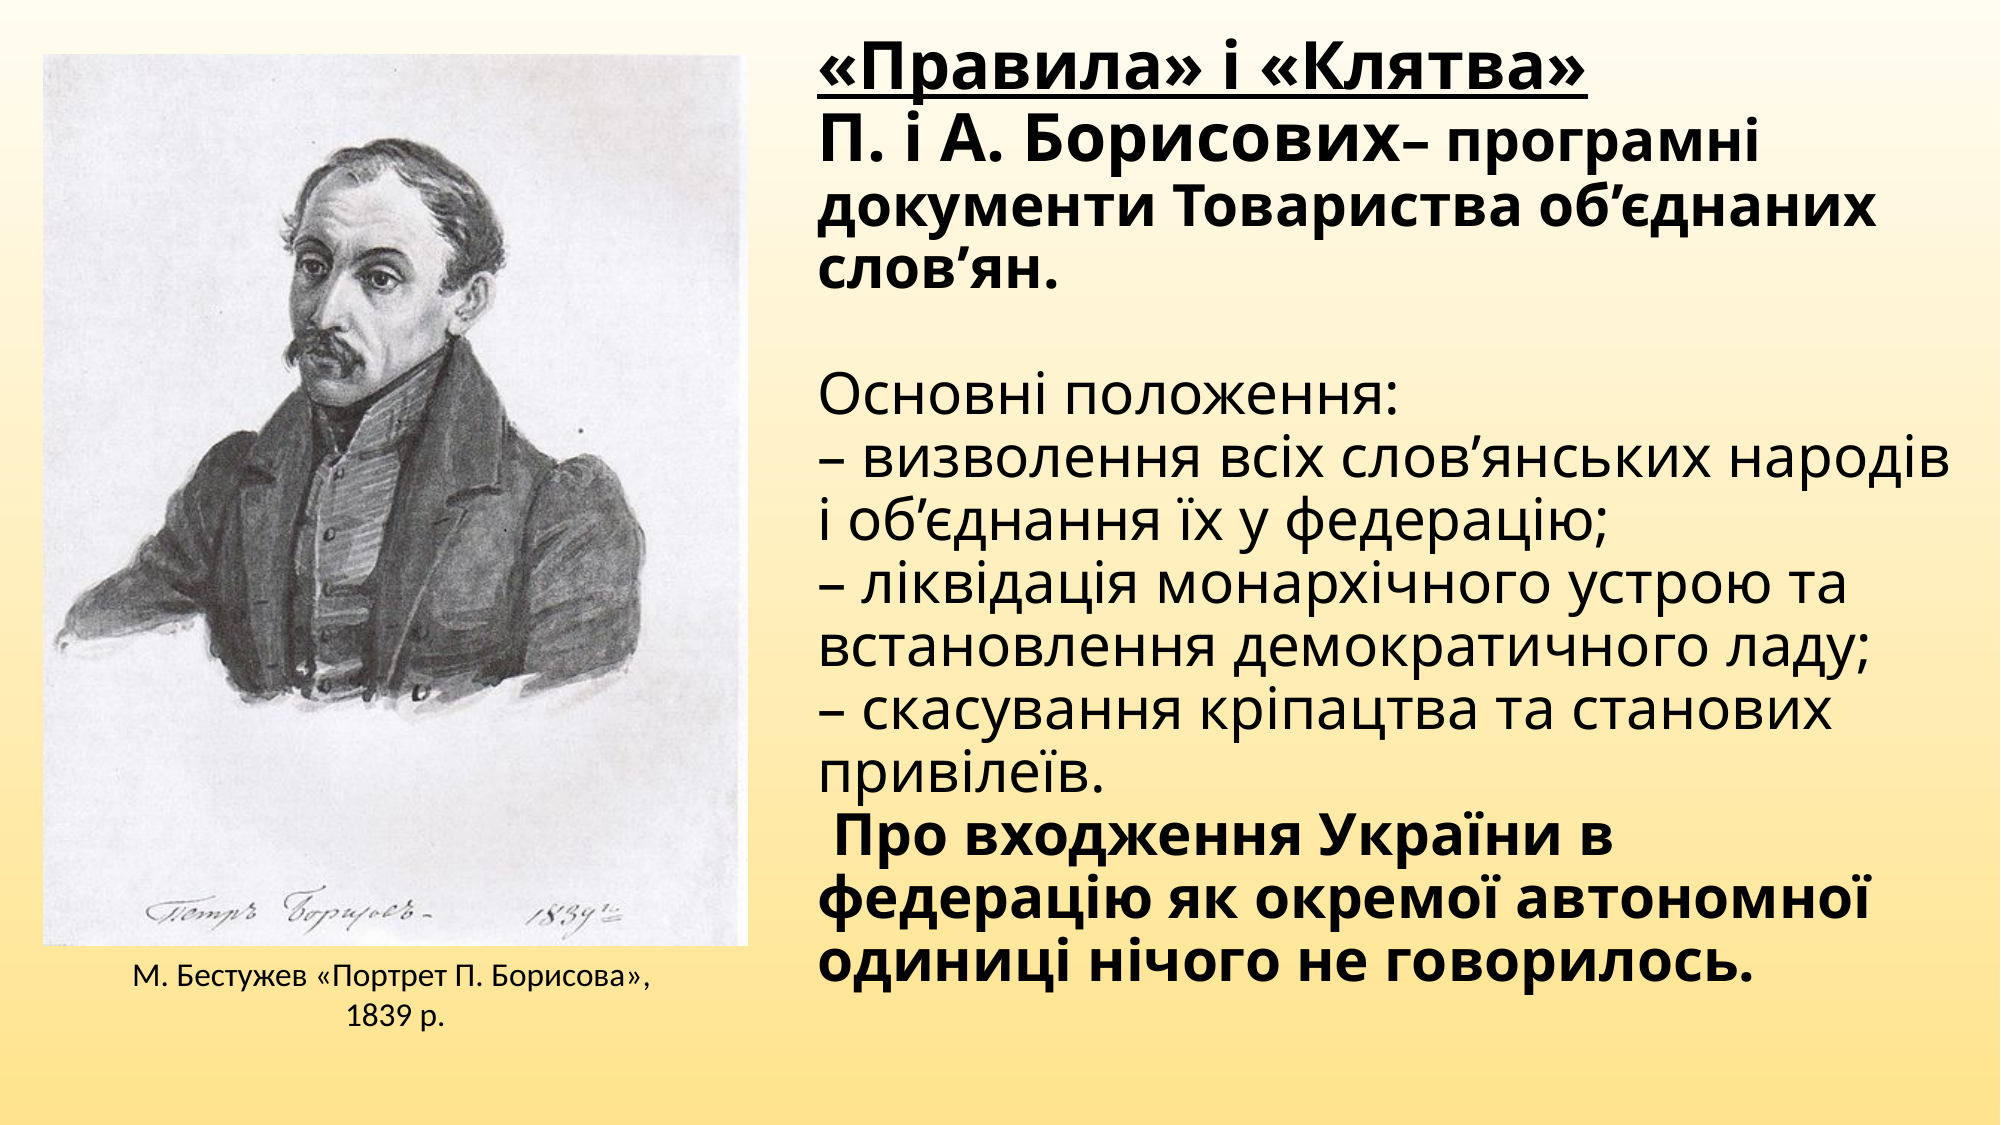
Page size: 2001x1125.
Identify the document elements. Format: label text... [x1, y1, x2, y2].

text_box М. Бестужев «Портрет П. Борисова», 1839 р. [43, 946, 748, 1041]
title «Правила» і «Клятва» П. і А. Борисових– програмні документи Товариства об’єднаних слов’ян. Основні положення: – визволення всіх слов’янських народів і об’єднання їх у федерацію; – ліквідація монархічного устрою та встановлення демократичного ладу; – скасування кріпацтва та станових привілеїв. Про входження України в федерацію як окремої автономної одиниці нічого не говорилось. [802, 116, 1967, 1081]
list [43, 54, 748, 946]
